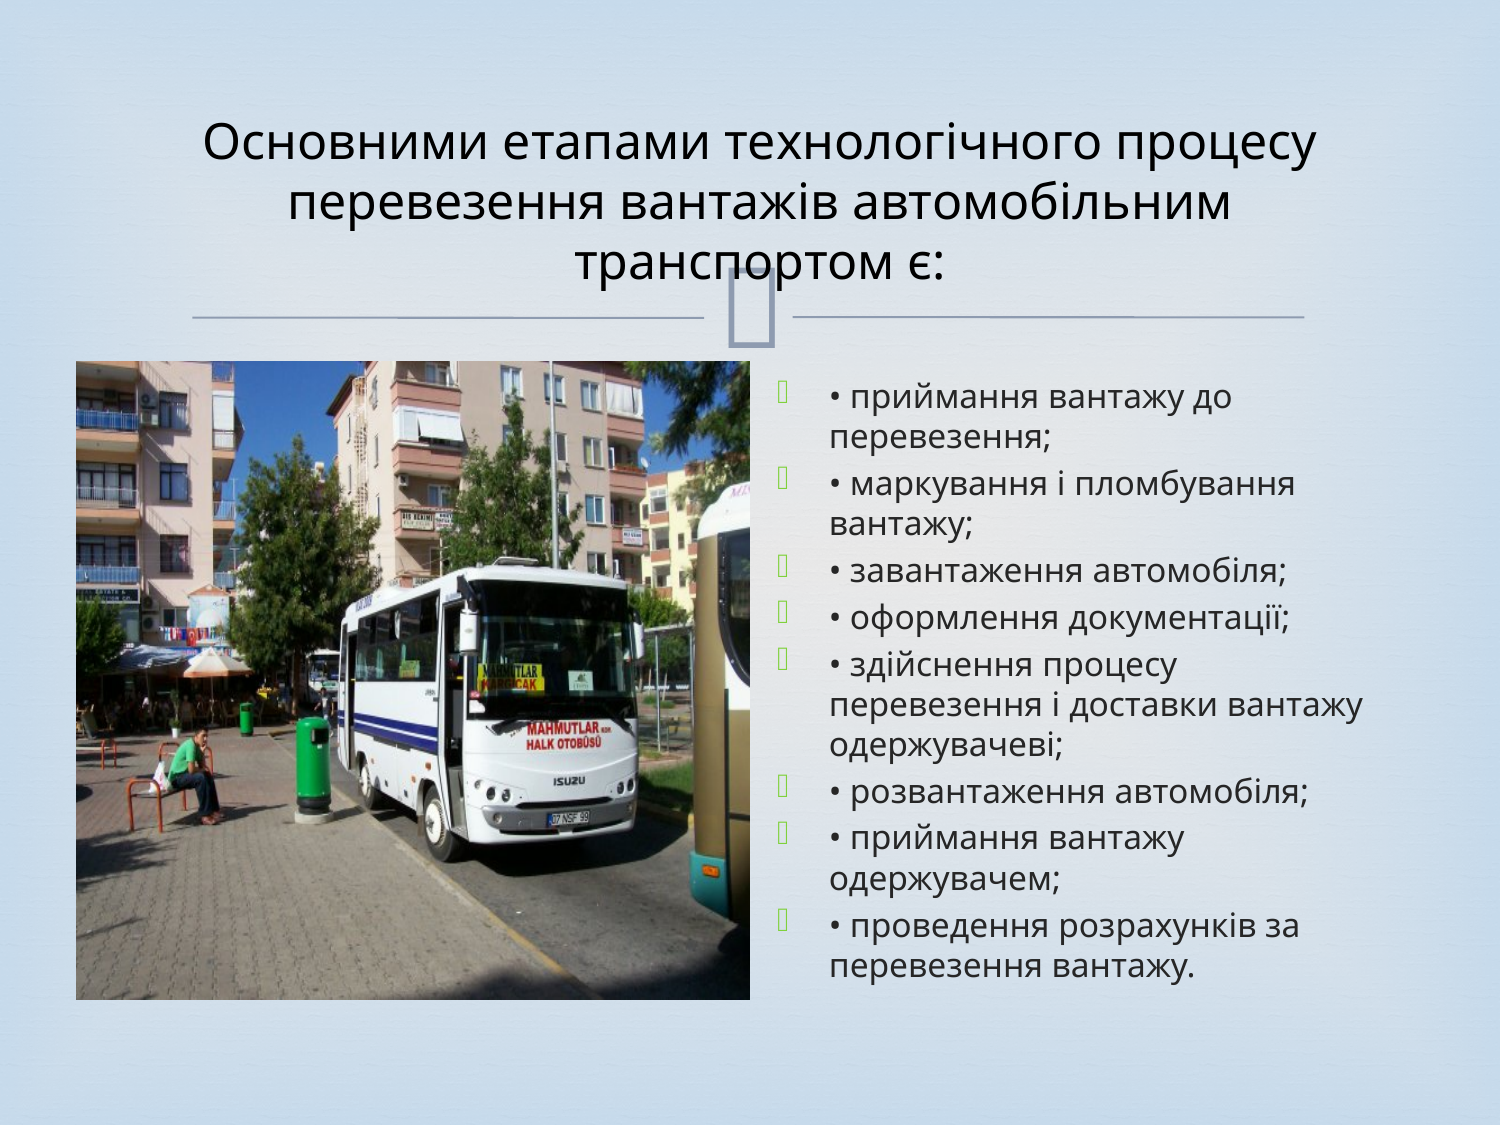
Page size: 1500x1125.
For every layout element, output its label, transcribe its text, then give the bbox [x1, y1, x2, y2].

picture [76, 361, 751, 1001]
list • приймання вантажу до перевезення; • маркування і пломбування вантажу; • завантаження автомобіля; • оформлення документації; • здійснення процесу перевезення і доставки вантажу одержувачеві; • розвантаження автомобіля; • приймання вантажу одержувачем; • проведення розрахунків за перевезення вантажу. [761, 367, 1386, 1004]
title Основними етапами технологічного процесу перевезення вантажів автомобільним транспортом є: [123, 172, 1397, 346]
